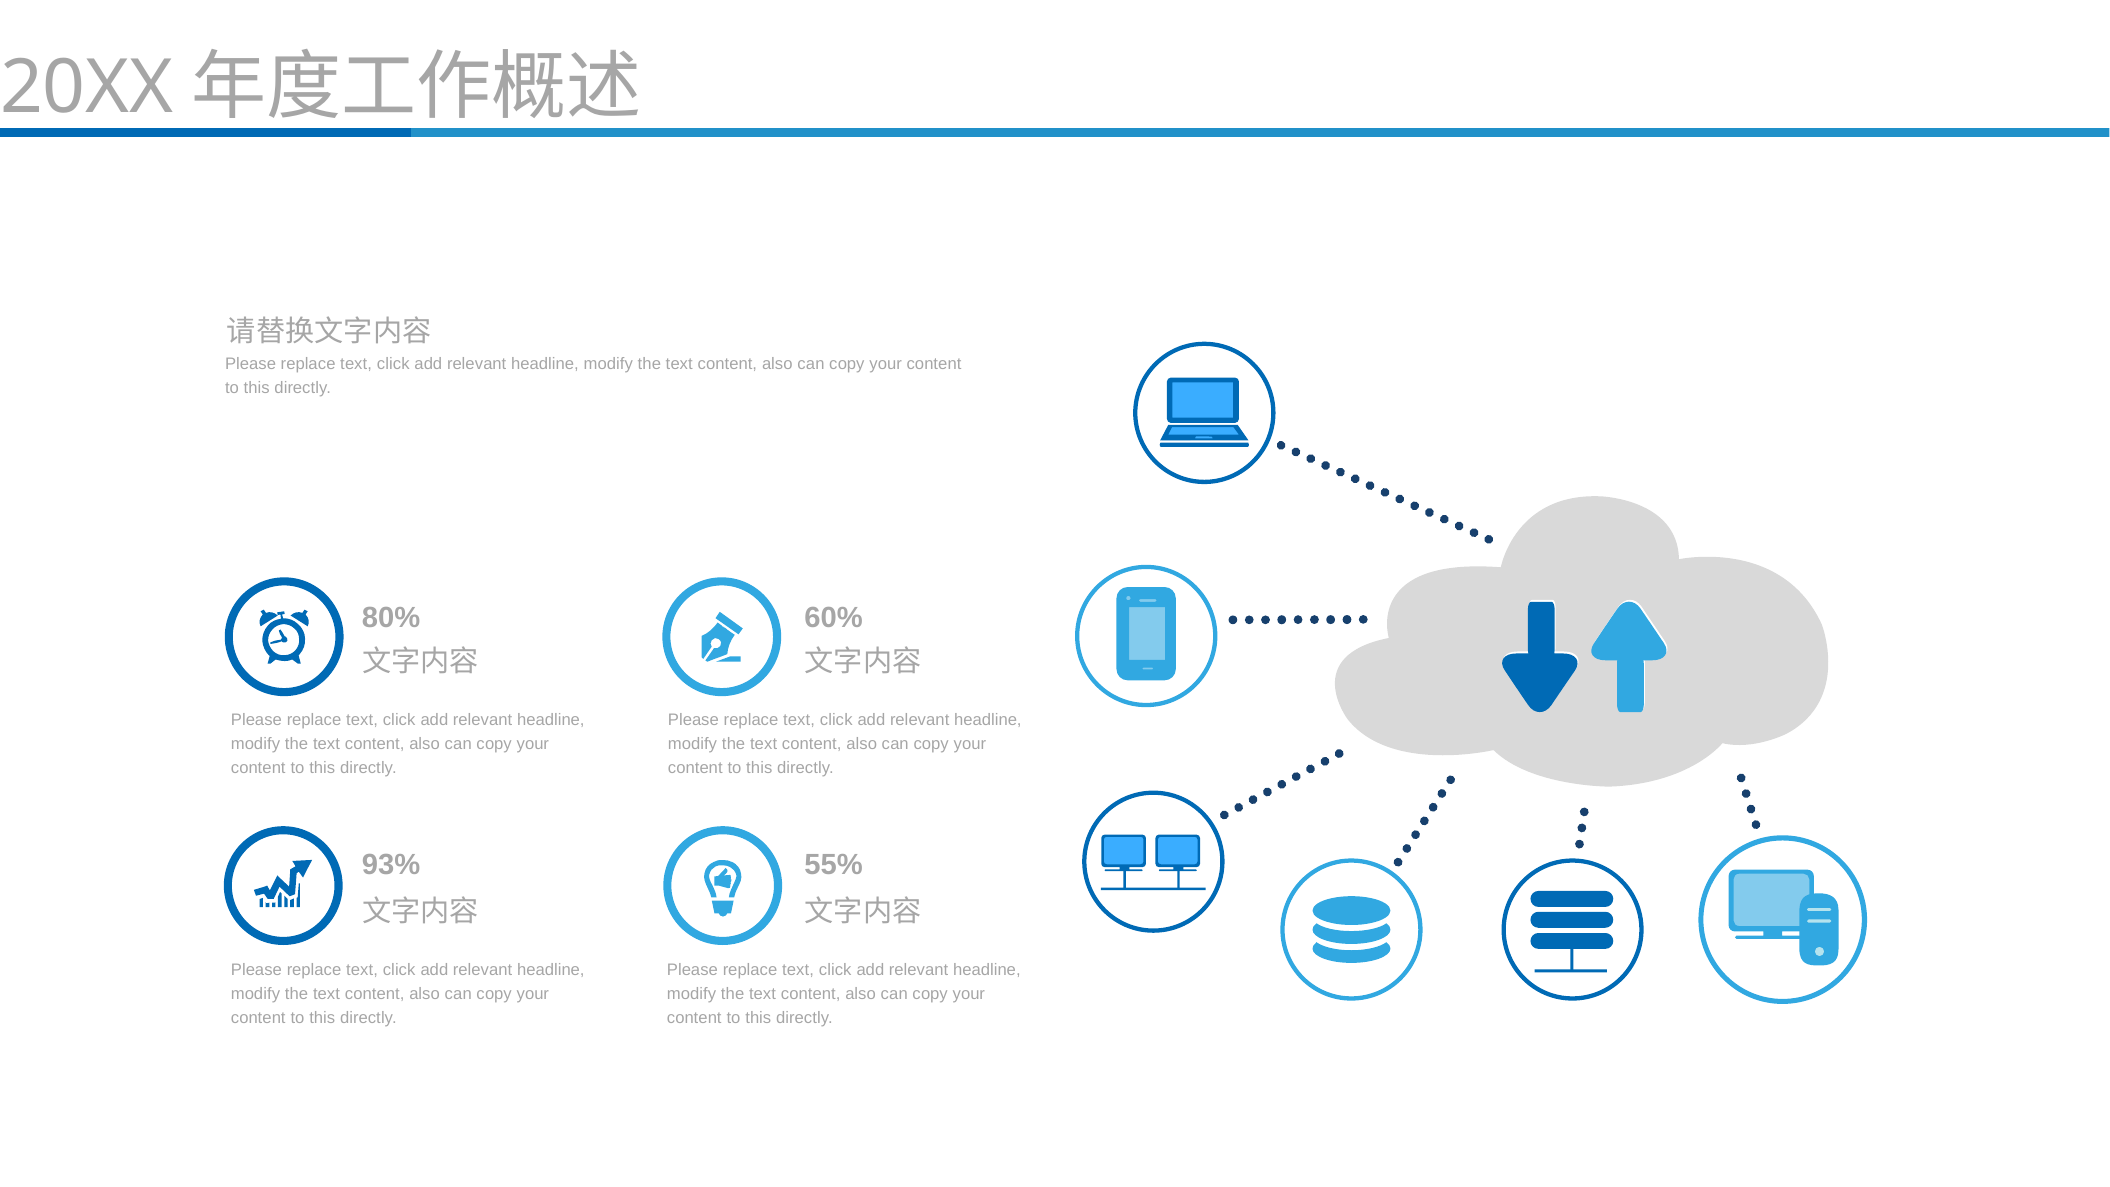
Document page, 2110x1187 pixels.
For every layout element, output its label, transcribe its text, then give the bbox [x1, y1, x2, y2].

text_box Please replace text, click add relevant headline, modify the text content, also can copy your content to this directly. [216, 947, 610, 1035]
text_box [701, 611, 743, 662]
text_box [223, 576, 345, 697]
text_box 55% [789, 831, 878, 888]
text_box [290, 898, 294, 908]
text_box Please replace text, click add relevant headline, modify the text content, also can copy your content to this directly. [652, 947, 1046, 1035]
text_box 文字内容 [347, 627, 494, 685]
text_box 文字内容 [789, 878, 937, 935]
text_box [284, 895, 288, 908]
text_box 93% [347, 831, 436, 888]
text_box [296, 883, 300, 908]
text_box Please replace text, click add relevant headline, modify the text content, also can copy your content to this directly. [653, 697, 1047, 785]
text_box [704, 860, 742, 898]
text_box 文字内容 [789, 627, 937, 685]
text_box Please replace text, click add relevant headline, modify the text content, also can copy your content to this directly. [216, 697, 610, 785]
text_box [259, 897, 263, 908]
text_box [661, 576, 783, 697]
text_box Please replace text, click add relevant headline, modify the text content, also can copy your content to this directly. [210, 341, 989, 405]
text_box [1075, 341, 1868, 1004]
text_box [259, 609, 306, 664]
text_box [711, 900, 734, 917]
text_box [290, 609, 309, 627]
text_box [277, 892, 282, 908]
text_box [253, 859, 313, 899]
text_box 20XX年度工作概述 [0, 37, 785, 129]
text_box [662, 825, 784, 947]
text_box [222, 825, 344, 947]
text_box 60% [789, 583, 878, 641]
text_box 请替换文字内容 [212, 298, 447, 341]
text_box 80% [347, 583, 436, 641]
text_box 文字内容 [347, 878, 494, 935]
